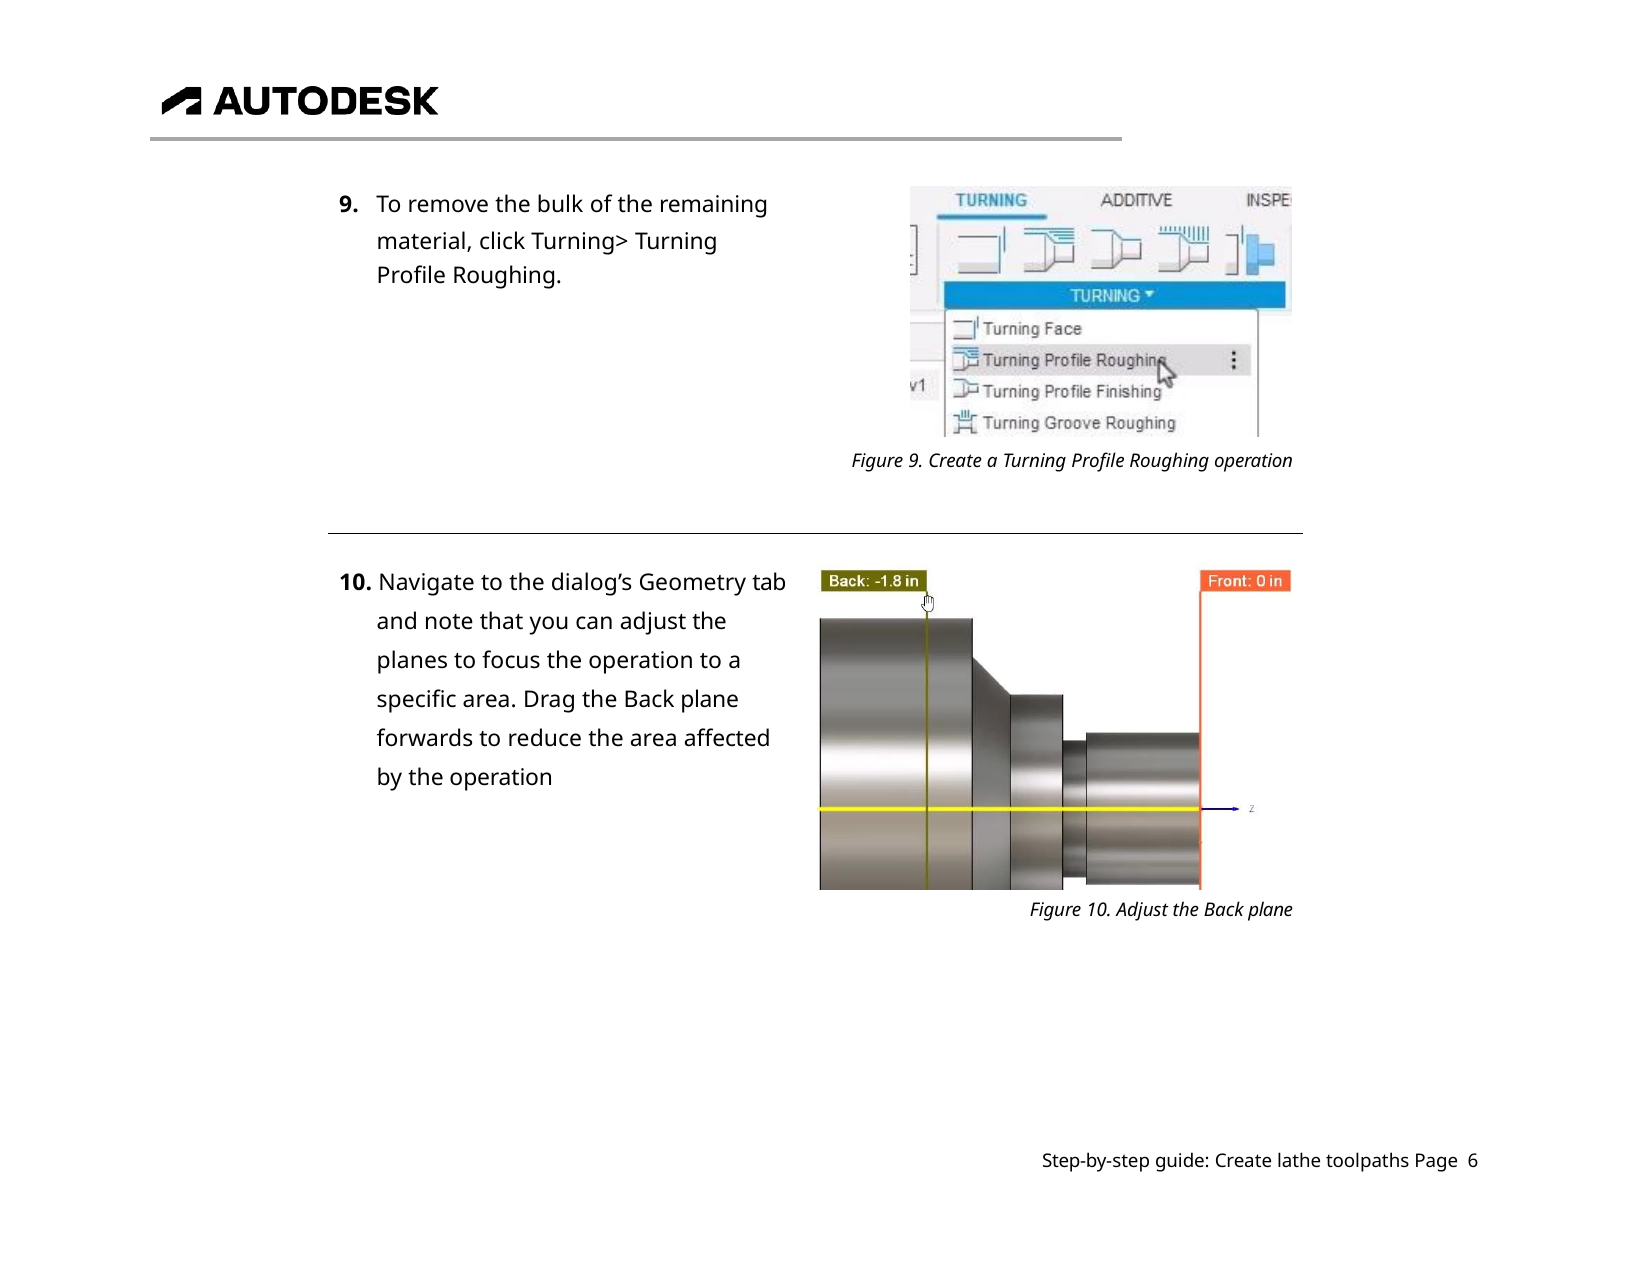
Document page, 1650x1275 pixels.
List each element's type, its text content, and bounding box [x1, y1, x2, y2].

table_cell Figure 10. Adjust the Back plane [802, 534, 1303, 935]
table_header 9. To remove the bulk of the remaining material, click Turning> Turning Profile Roughing. [328, 187, 802, 533]
table_header Figure 9. Create a Turning Profile Roughing operation [802, 187, 1303, 533]
slide_number Step-by-step guide: Create lathe toolpaths Page 20 [1040, 1145, 1509, 1275]
table_cell 10. Navigate to the dialog’s Geometry tab and note that you can adjust the planes to focus the operation to a specific area. Drag the Back plane forwards to reduce the area affected by the operation [328, 534, 802, 935]
picture [817, 563, 1293, 890]
picture [910, 186, 1292, 437]
picture [161, 86, 439, 115]
